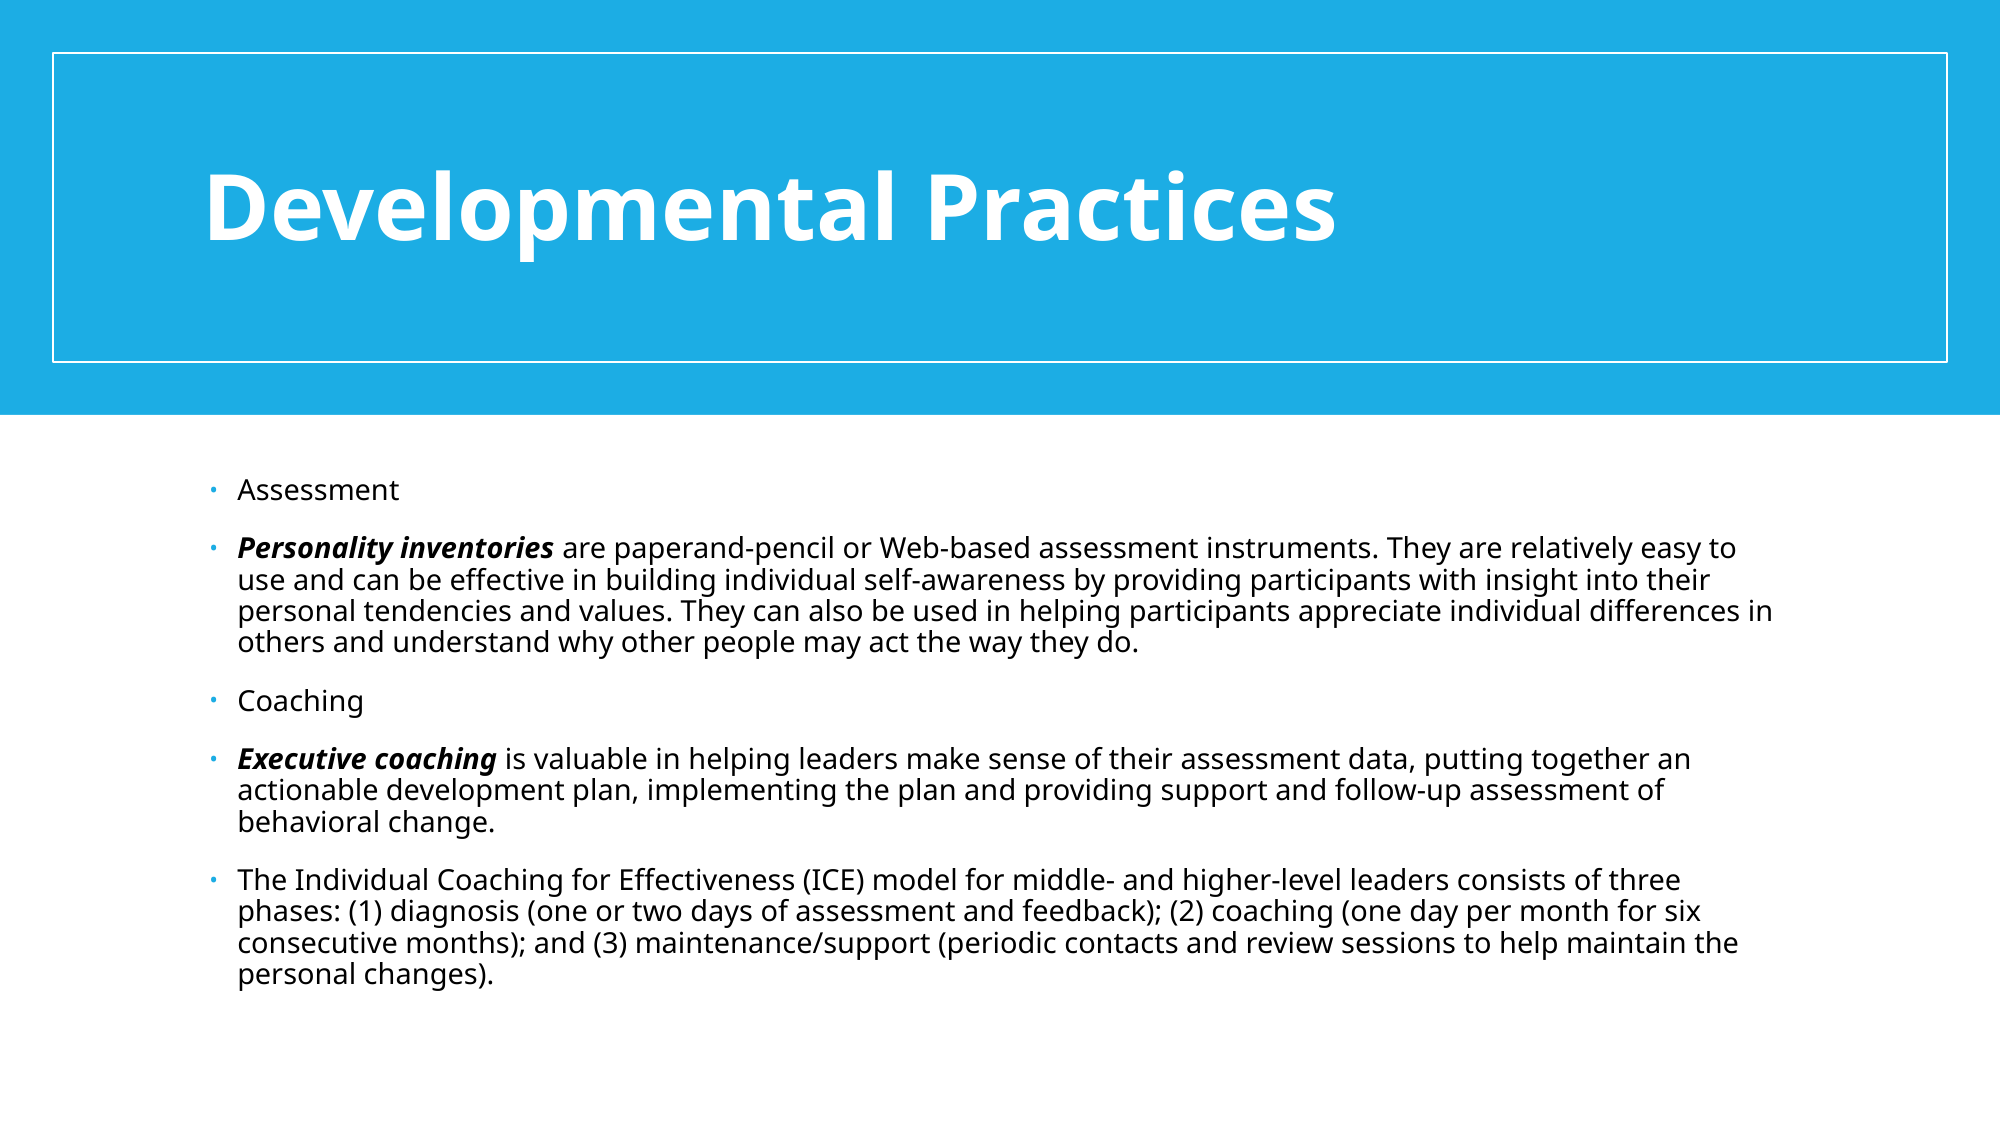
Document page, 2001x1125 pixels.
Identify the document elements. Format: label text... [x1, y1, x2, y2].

text_box [51, 51, 1949, 364]
text_box [0, 413, 2000, 1125]
text_box [0, 0, 2000, 413]
title Developmental Practices [187, 99, 1808, 323]
list Assessment Personality inventories are paperand-pencil or Web-based assessment instruments. They are relatively easy to use and can be effective in building individual self-awareness by providing participants with insight into their personal tendencies and values. They can also be used in helping participants appreciate individual differences in others and understand why other people may act the way they do. Coaching Executive coaching is valuable in helping leaders make sense of their assessment data, putting together an actionable development plan, implementing the plan and providing support and follow-up assessment of behavioral change. The Individual Coaching for Effectiveness (ICE) model for middle- and higher-level leaders consists of three phases: (1) diagnosis (one or two days of assessment and feedback); (2) coaching (one day per month for six consecutive months); and (3) maintenance/support (periodic contacts and review sessions to help maintain the personal changes). [187, 467, 1808, 1000]
